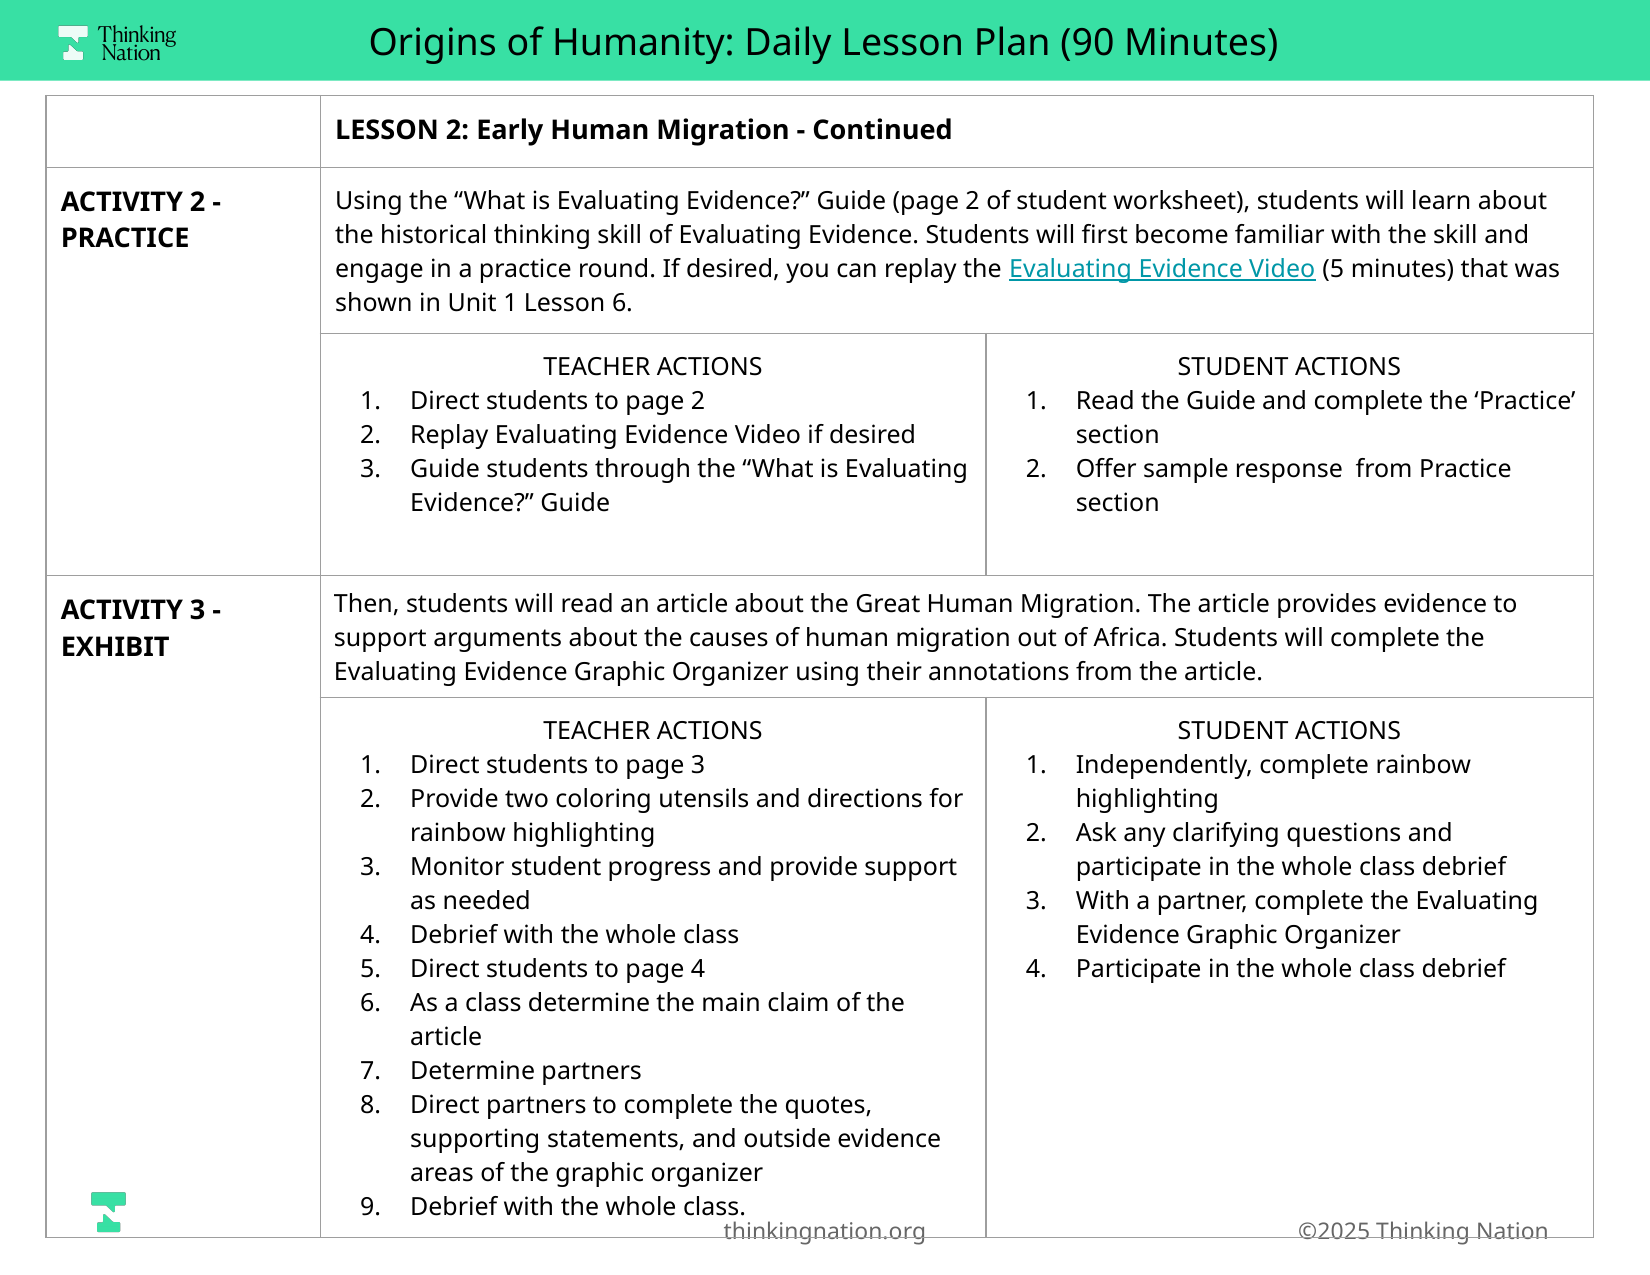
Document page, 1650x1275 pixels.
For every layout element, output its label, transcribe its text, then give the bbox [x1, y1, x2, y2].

table_cell STUDENT ACTIONS Read the Guide and complete the ‘Practice’ section Offer sample response from Practice section [987, 334, 1593, 575]
picture [80, 1184, 136, 1240]
table_header LESSON 2: Early Human Migration - Continued [321, 96, 1593, 167]
table_cell TEACHER ACTIONS Direct students to page 3 Provide two coloring utensils and directions for rainbow highlighting Monitor student progress and provide support as needed Debrief with the whole class Direct students to page 4 As a class determine the main claim of the article Determine partners Direct partners to complete the quotes, supporting statements, and outside evidence areas of the graphic organizer Debrief with the whole class. [321, 698, 985, 1237]
table_cell Using the “What is Evaluating Evidence?” Guide (page 2 of student worksheet), students will learn about the historical thinking skill of Evaluating Evidence. Students will first become familiar with the skill and engage in a practice round. If desired, you can replay the Evaluating Evidence Video (5 minutes) that was shown in Unit 1 Lesson 6. [321, 168, 1593, 333]
table_cell ACTIVITY 3 - EXHIBIT [47, 576, 320, 1237]
table_header [47, 96, 320, 167]
table_cell TEACHER ACTIONS Direct students to page 2 Replay Evaluating Evidence Video if desired Guide students through the “What is Evaluating Evidence?” Guide [321, 334, 985, 575]
text_box Origins of Humanity: Daily Lesson Plan (90 Minutes) [0, 0, 1650, 81]
table_cell STUDENT ACTIONS Independently, complete rainbow highlighting Ask any clarifying questions and participate in the whole class debrief With a partner, complete the Evaluating Evidence Graphic Organizer Participate in the whole class debrief [987, 698, 1593, 1237]
picture [45, 14, 180, 85]
table_cell ACTIVITY 2 - PRACTICE [47, 168, 320, 575]
table_cell Then, students will read an article about the Great Human Migration. The article provides evidence to support arguments about the causes of human migration out of Africa. Students will complete the Evaluating Evidence Graphic Organizer using their annotations from the article. [321, 576, 1593, 697]
